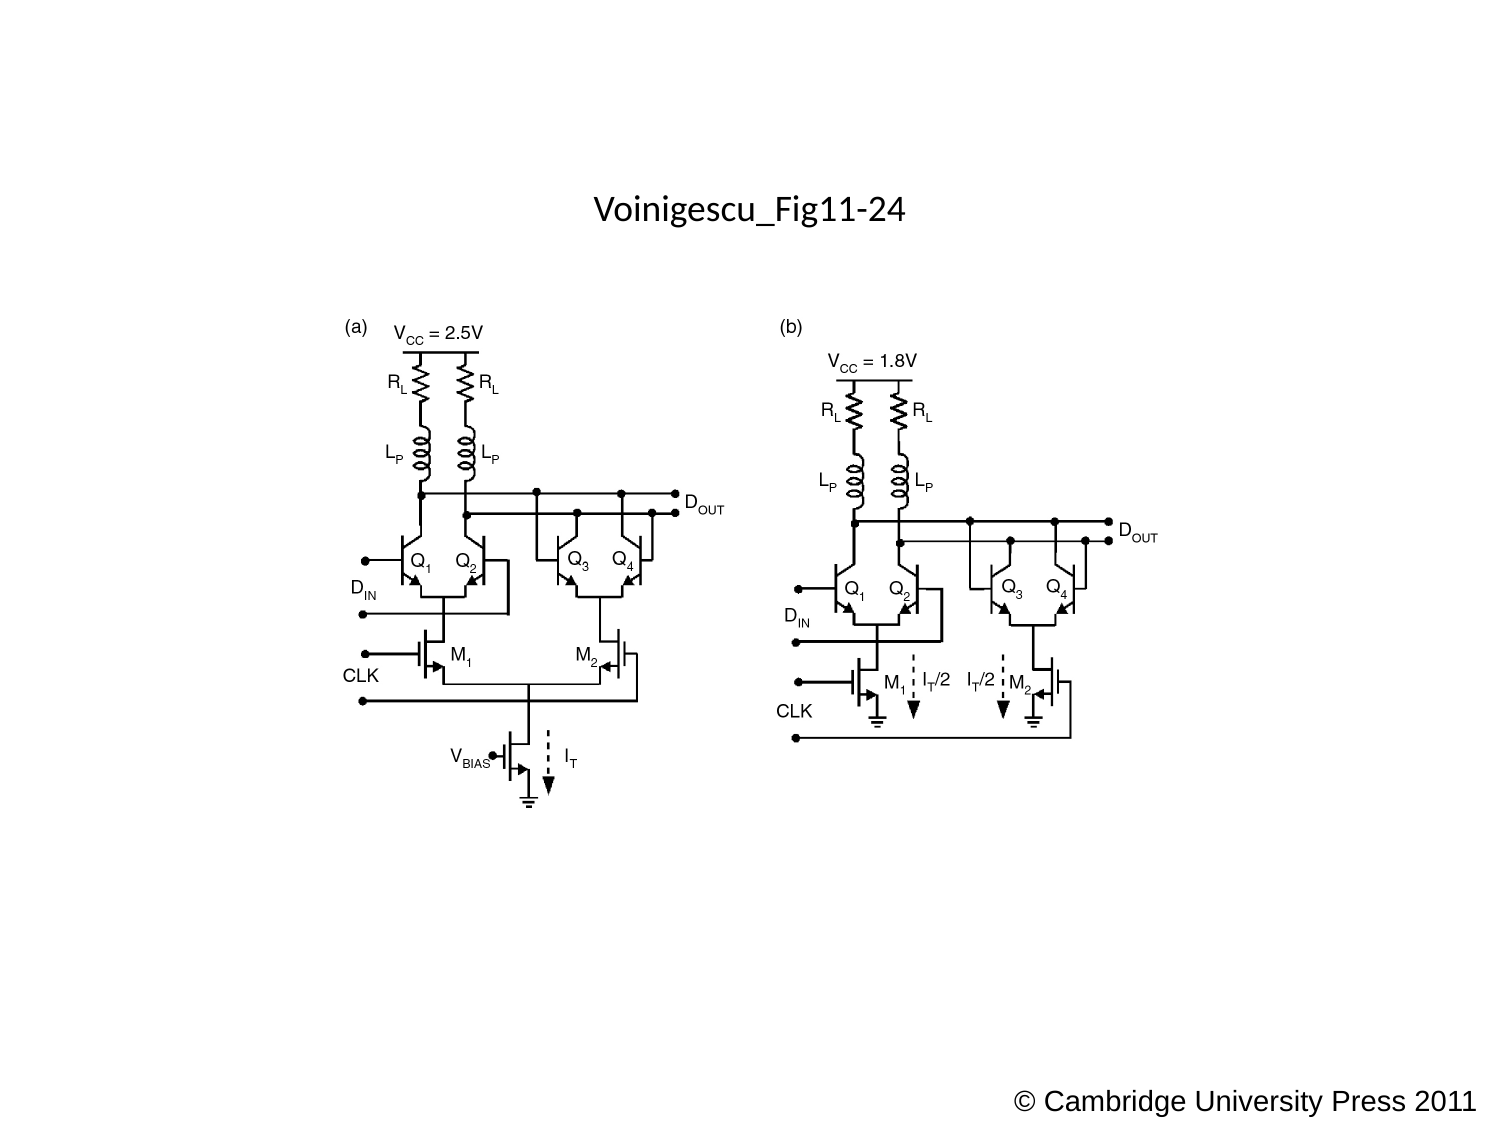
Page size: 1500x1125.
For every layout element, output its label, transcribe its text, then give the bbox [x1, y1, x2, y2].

text_box © Cambridge University Press 2011 [907, 1074, 1493, 1125]
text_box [342, 176, 1158, 809]
